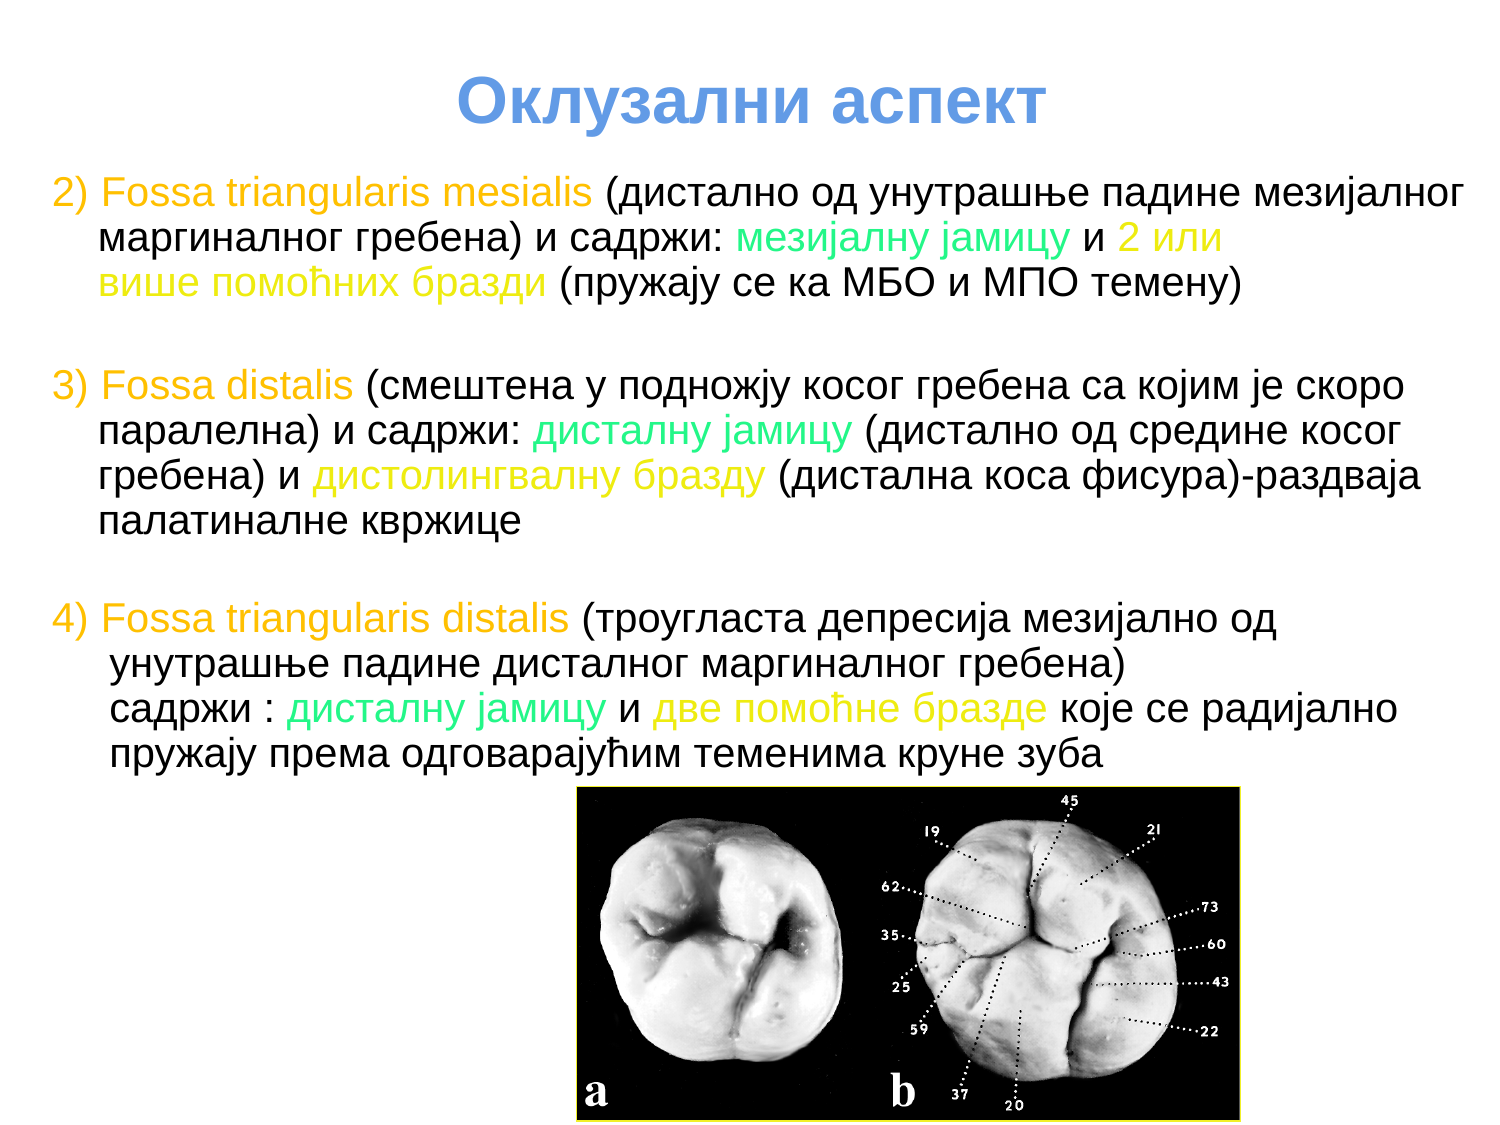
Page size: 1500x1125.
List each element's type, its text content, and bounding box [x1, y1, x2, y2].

picture [576, 787, 1240, 1121]
text_box Оклузални аспект [77, 3, 1428, 191]
list 2) Fossa triangularis mesialis (дистално од унутрашње падине мезијалног маргиналног гребена) и садржи: мезијалну јамицу и 2 или више помоћних бразди (пружају се ка МБО и МПО темену) 3) Fossa distalis (смештена у подножју косог гребена са којим је скоро паралелна) и садржи: дисталну јамицу (дистално од средине косог гребена) и дистолингвалну бразду (дистална коса фисура)-раздваја палатиналне квржице 4) Fossa triangularis distalis (троугласта депресија мезијално од унутрашње падине дисталног маргиналног гребена) садржи : дисталну јамицу и две помоћне бразде које се радијално пружају према одговарајућим теменима круне зуба [36, 162, 1488, 988]
